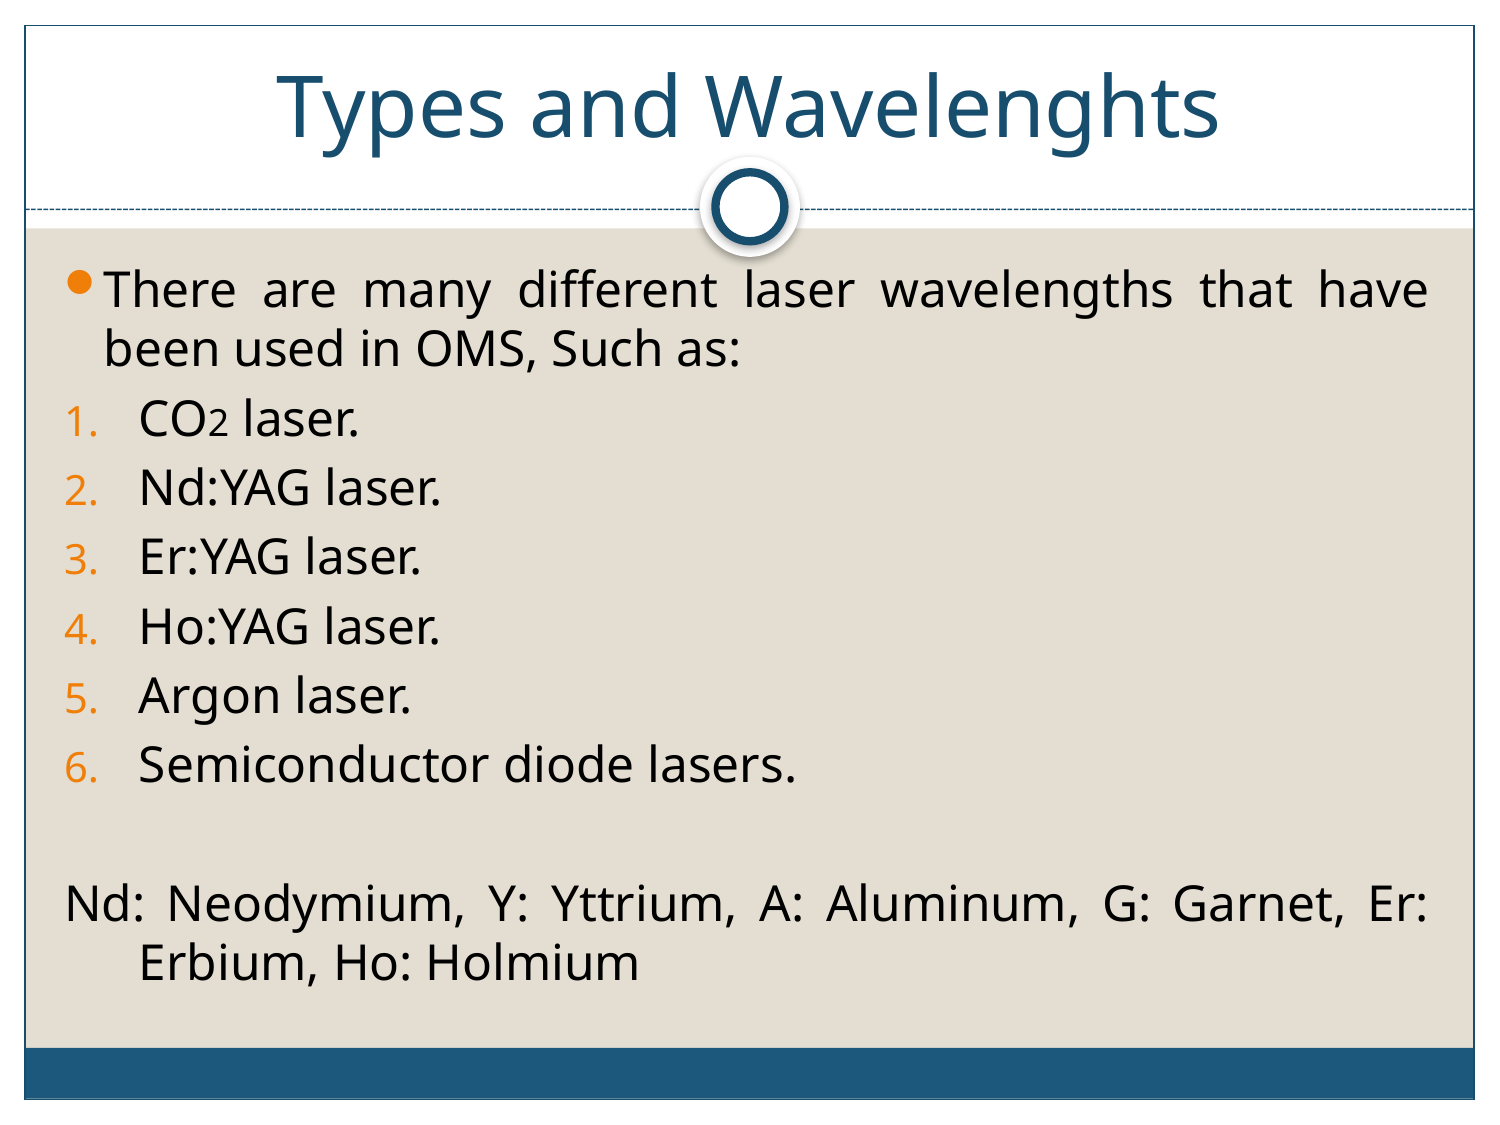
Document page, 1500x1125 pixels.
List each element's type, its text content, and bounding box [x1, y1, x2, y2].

list There are many different laser wavelengths that have been used in OMS, Such as: CO2 laser. Nd:YAG laser. Er:YAG laser. Ho:YAG laser. Argon laser. Semiconductor diode lasers. Nd: Neodymium, Y: Yttrium, A: Aluminum, G: Garnet, Er: Erbium, Ho: Holmium [49, 250, 1445, 1001]
title Types and Wavelenghts [49, 37, 1450, 162]
